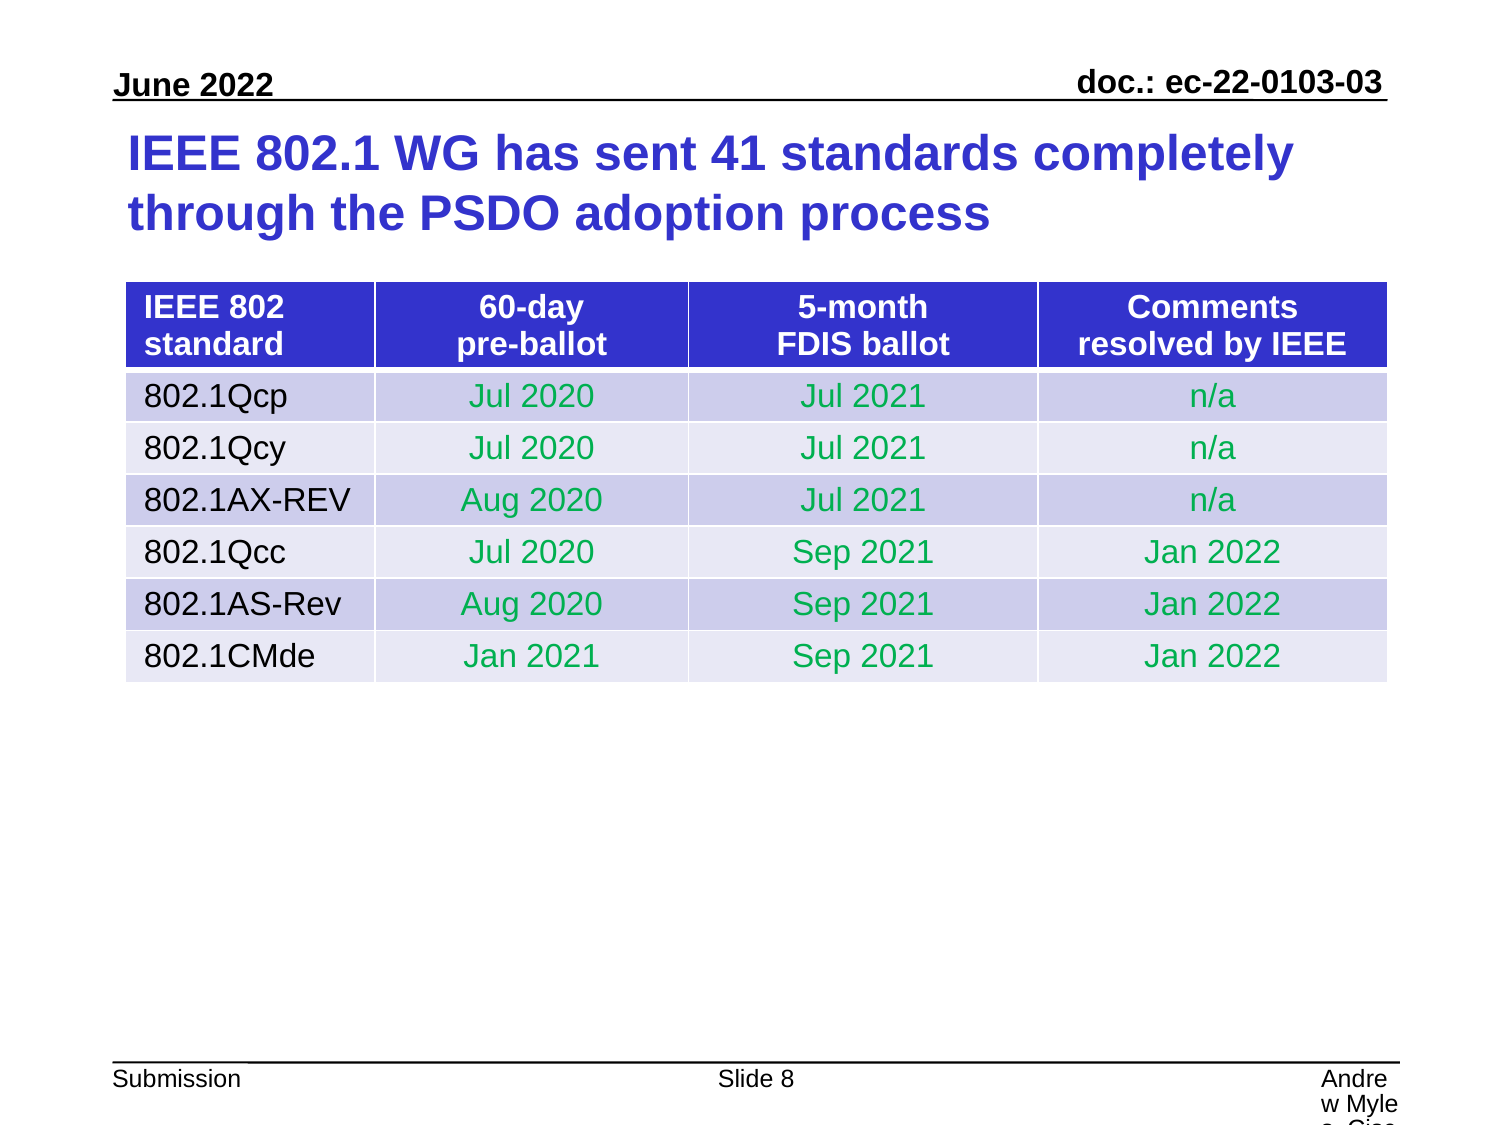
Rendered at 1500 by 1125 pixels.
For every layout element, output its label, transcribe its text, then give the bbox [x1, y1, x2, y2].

table_cell Jul 2020 [376, 527, 688, 577]
table_cell 802.1Qcp [126, 373, 374, 421]
table_cell Aug 2020 [376, 475, 688, 525]
table_header 60-day pre-ballot [376, 282, 688, 367]
table_header Comments resolved by IEEE [1039, 282, 1387, 367]
table_cell n/a [1039, 423, 1387, 473]
table_cell Jul 2021 [689, 373, 1037, 421]
table_cell 802.1AX-REV [126, 475, 374, 525]
table_cell Jan 2022 [1039, 527, 1387, 577]
table_cell Sep 2021 [689, 527, 1037, 577]
table_cell Jul 2021 [689, 475, 1037, 525]
footer Andrew Myles, Cisco [1320, 1061, 1402, 1093]
table_cell 802.1Qcy [126, 423, 374, 473]
table_cell n/a [1039, 373, 1387, 421]
table_cell 802.1CMde [126, 631, 374, 682]
slide_number Slide 8 [709, 1061, 803, 1093]
table_cell 802.1AS-Rev [126, 579, 374, 630]
table_cell Jul 2021 [689, 423, 1037, 473]
table_header IEEE 802 standard [126, 282, 374, 367]
table_cell Jan 2022 [1039, 631, 1387, 682]
table_cell Sep 2021 [689, 579, 1037, 630]
table_cell Jul 2020 [376, 373, 688, 421]
table_header 5-month FDIS ballot [689, 282, 1037, 367]
table_cell Jan 2022 [1039, 579, 1387, 630]
table_cell 802.1Qcc [126, 527, 374, 577]
title IEEE 802.1 WG has sent 41 standards completely through the PSDO adoption process [112, 112, 1388, 288]
table_cell n/a [1039, 475, 1387, 525]
table_cell Jan 2021 [376, 631, 688, 682]
table_cell Sep 2021 [689, 631, 1037, 682]
table_cell Aug 2020 [376, 579, 688, 630]
table_cell Jul 2020 [376, 423, 688, 473]
